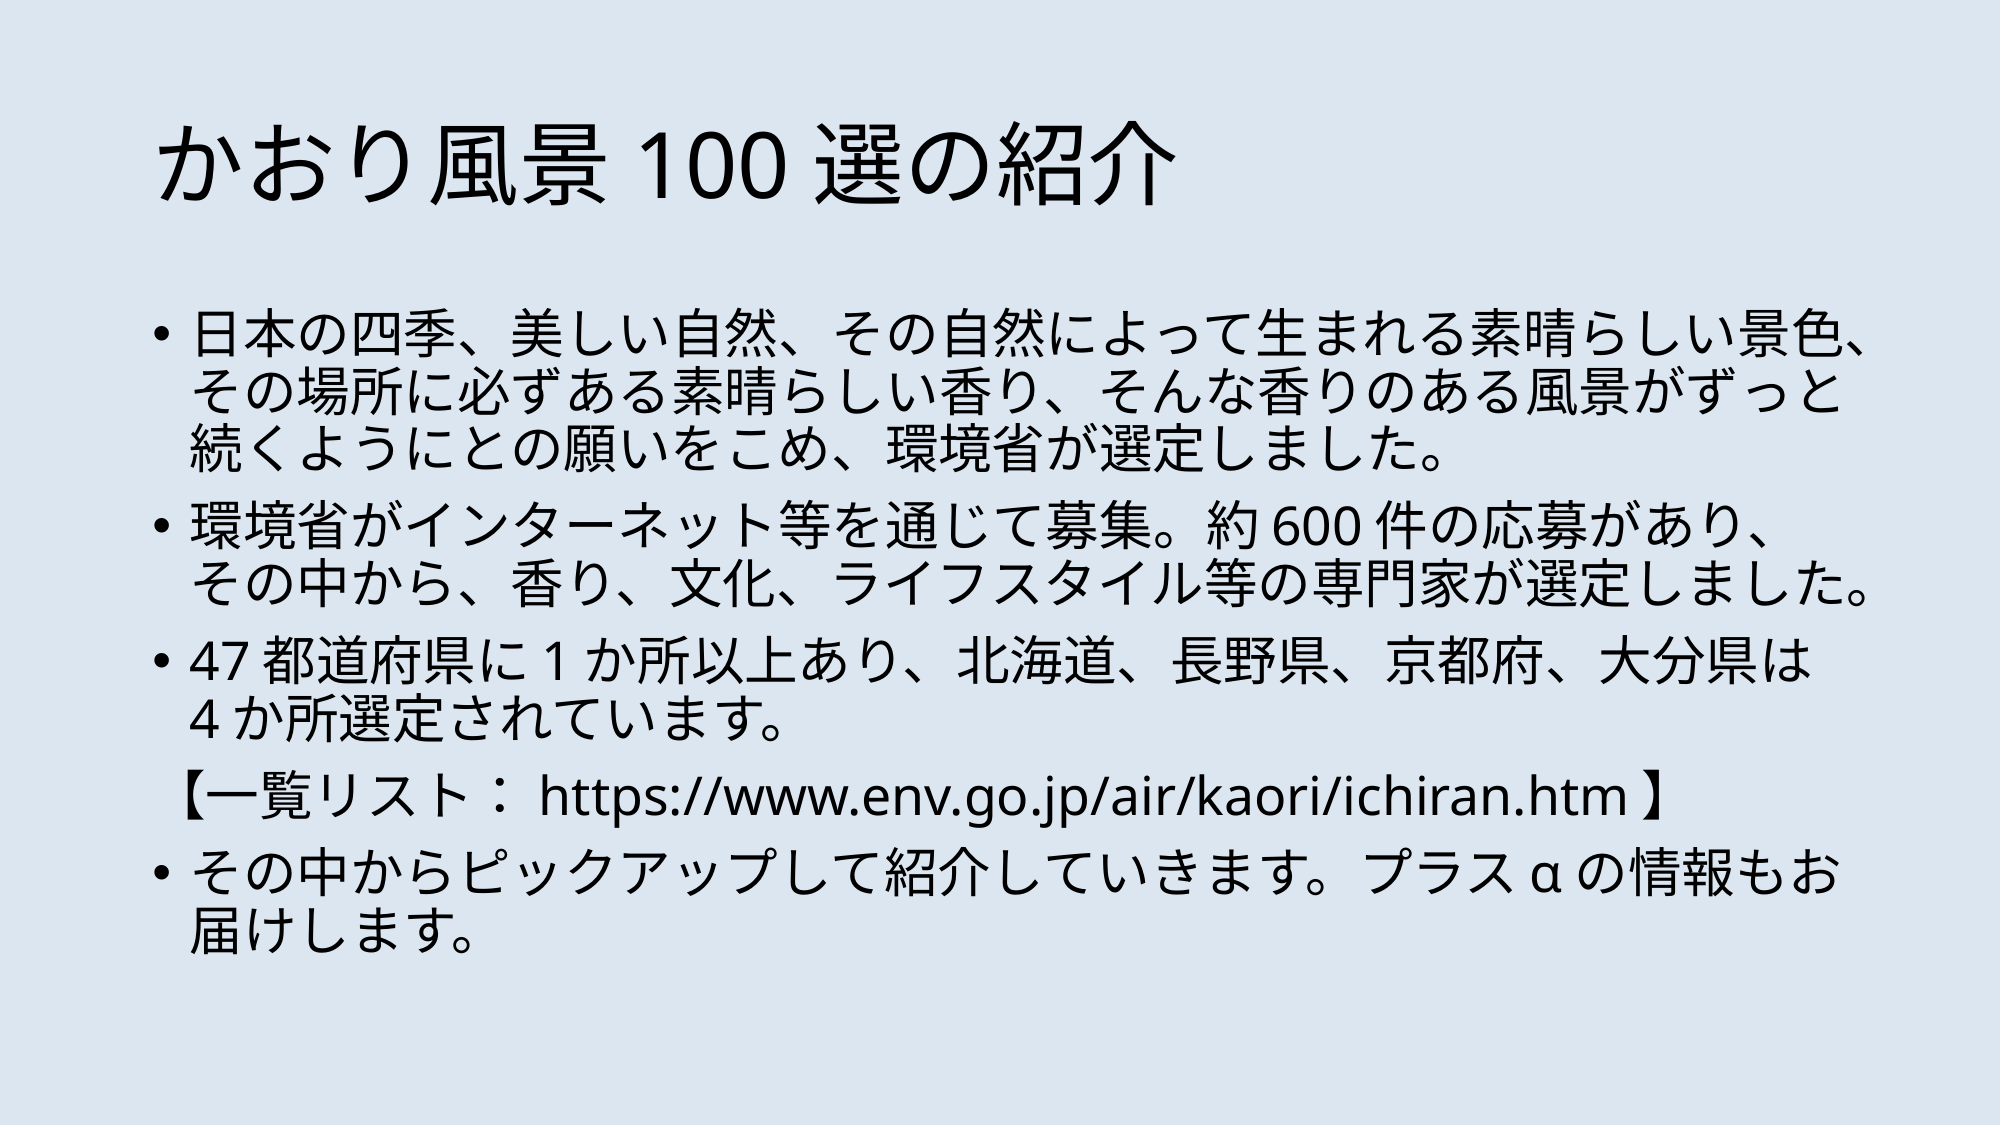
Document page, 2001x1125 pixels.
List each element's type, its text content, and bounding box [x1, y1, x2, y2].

list 日本の四季、美しい自然、その自然によって生まれる素晴らしい景色、その場所に必ずある素晴らしい香り、そんな香りのある風景がずっと続くようにとの願いをこめ、環境省が選定しました。 環境省がインターネット等を通じて募集。約600件の応募があり、その中から、香り、文化、ライフスタイル等の専門家が選定しました。 47都道府県に1か所以上あり、北海道、長野県、京都府、大分県は4か所選定されています。 【一覧リスト：https://www.env.go.jp/air/kaori/ichiran.htm】 その中からピックアップして紹介していきます。プラスαの情報もお届けします。 [137, 299, 1863, 1014]
title かおり風景100選の紹介 [137, 59, 1863, 278]
